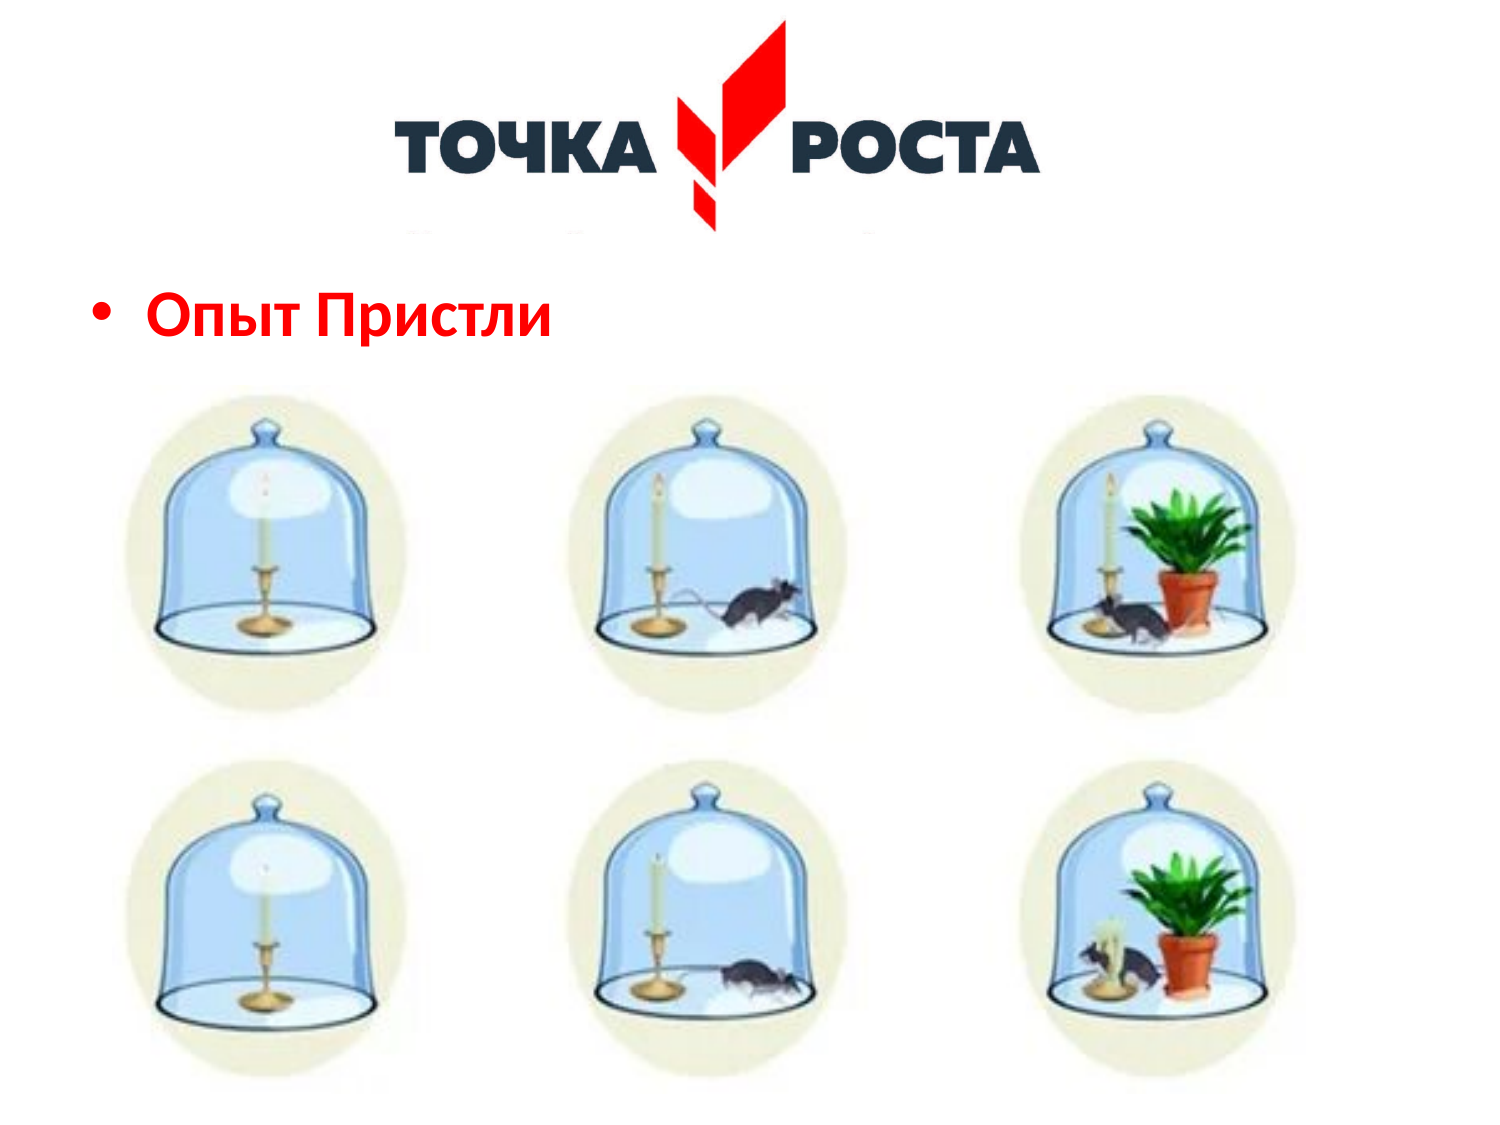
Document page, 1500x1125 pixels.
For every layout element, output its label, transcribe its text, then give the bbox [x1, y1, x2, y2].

picture [324, 11, 1103, 234]
list Опыт Пристли [75, 262, 1425, 1005]
picture [111, 385, 1306, 1095]
